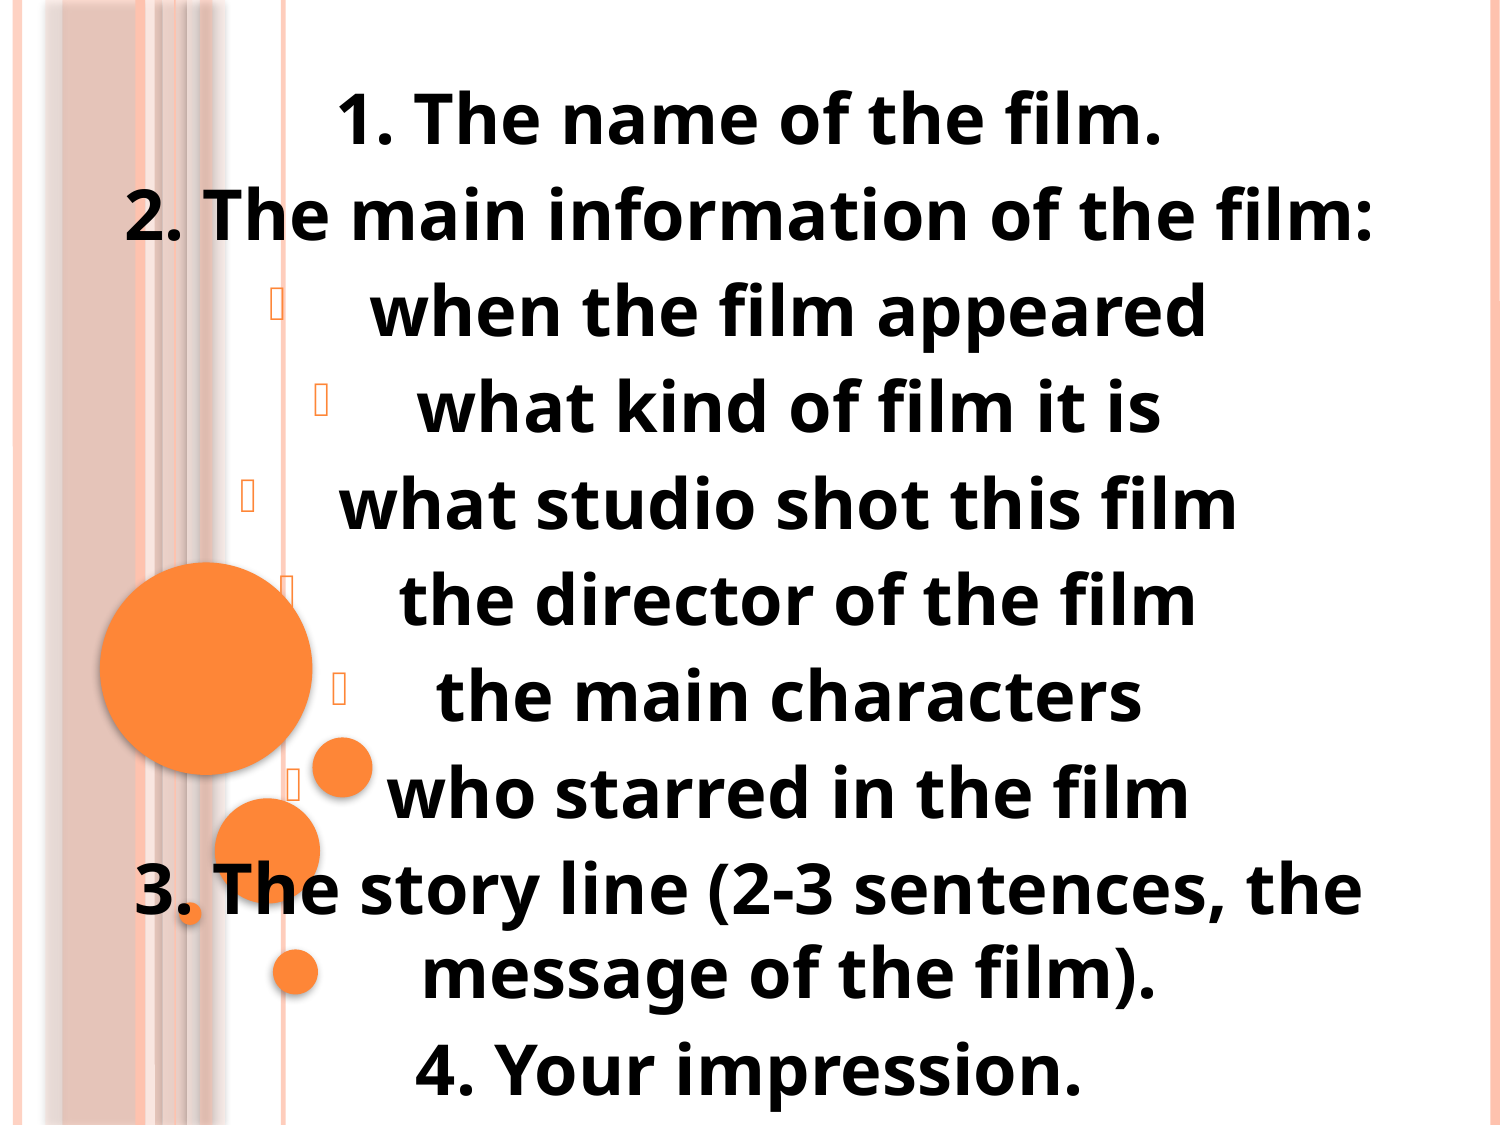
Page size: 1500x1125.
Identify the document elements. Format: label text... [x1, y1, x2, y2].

subtitle 1. The name of the film. 2. The main information of the film: when the film appeared what kind of film it is what studio shot this film the director of the film the main characters who starred in the film 3. The story line (2-3 sentences, the message of the film). 4. Your impression. [0, 66, 1500, 1125]
